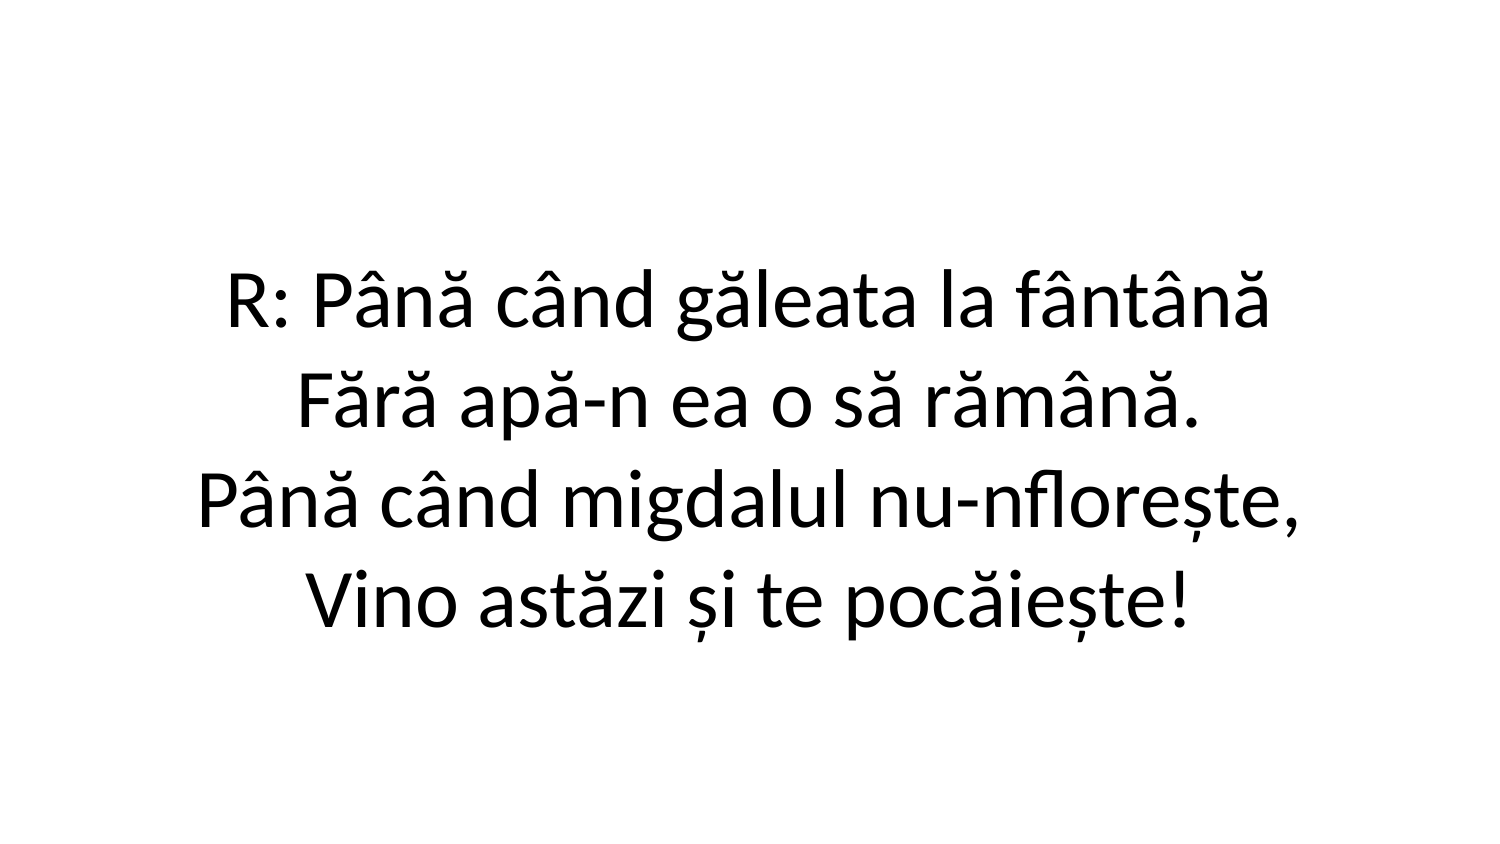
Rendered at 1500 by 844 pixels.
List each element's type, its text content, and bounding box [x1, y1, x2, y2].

text_box R: Până când găleata la fântână Fără apă-n ea o să rămână. Până când migdalul nu-nflorește, Vino astăzi și te pocăiește! [181, 192, 1319, 652]
